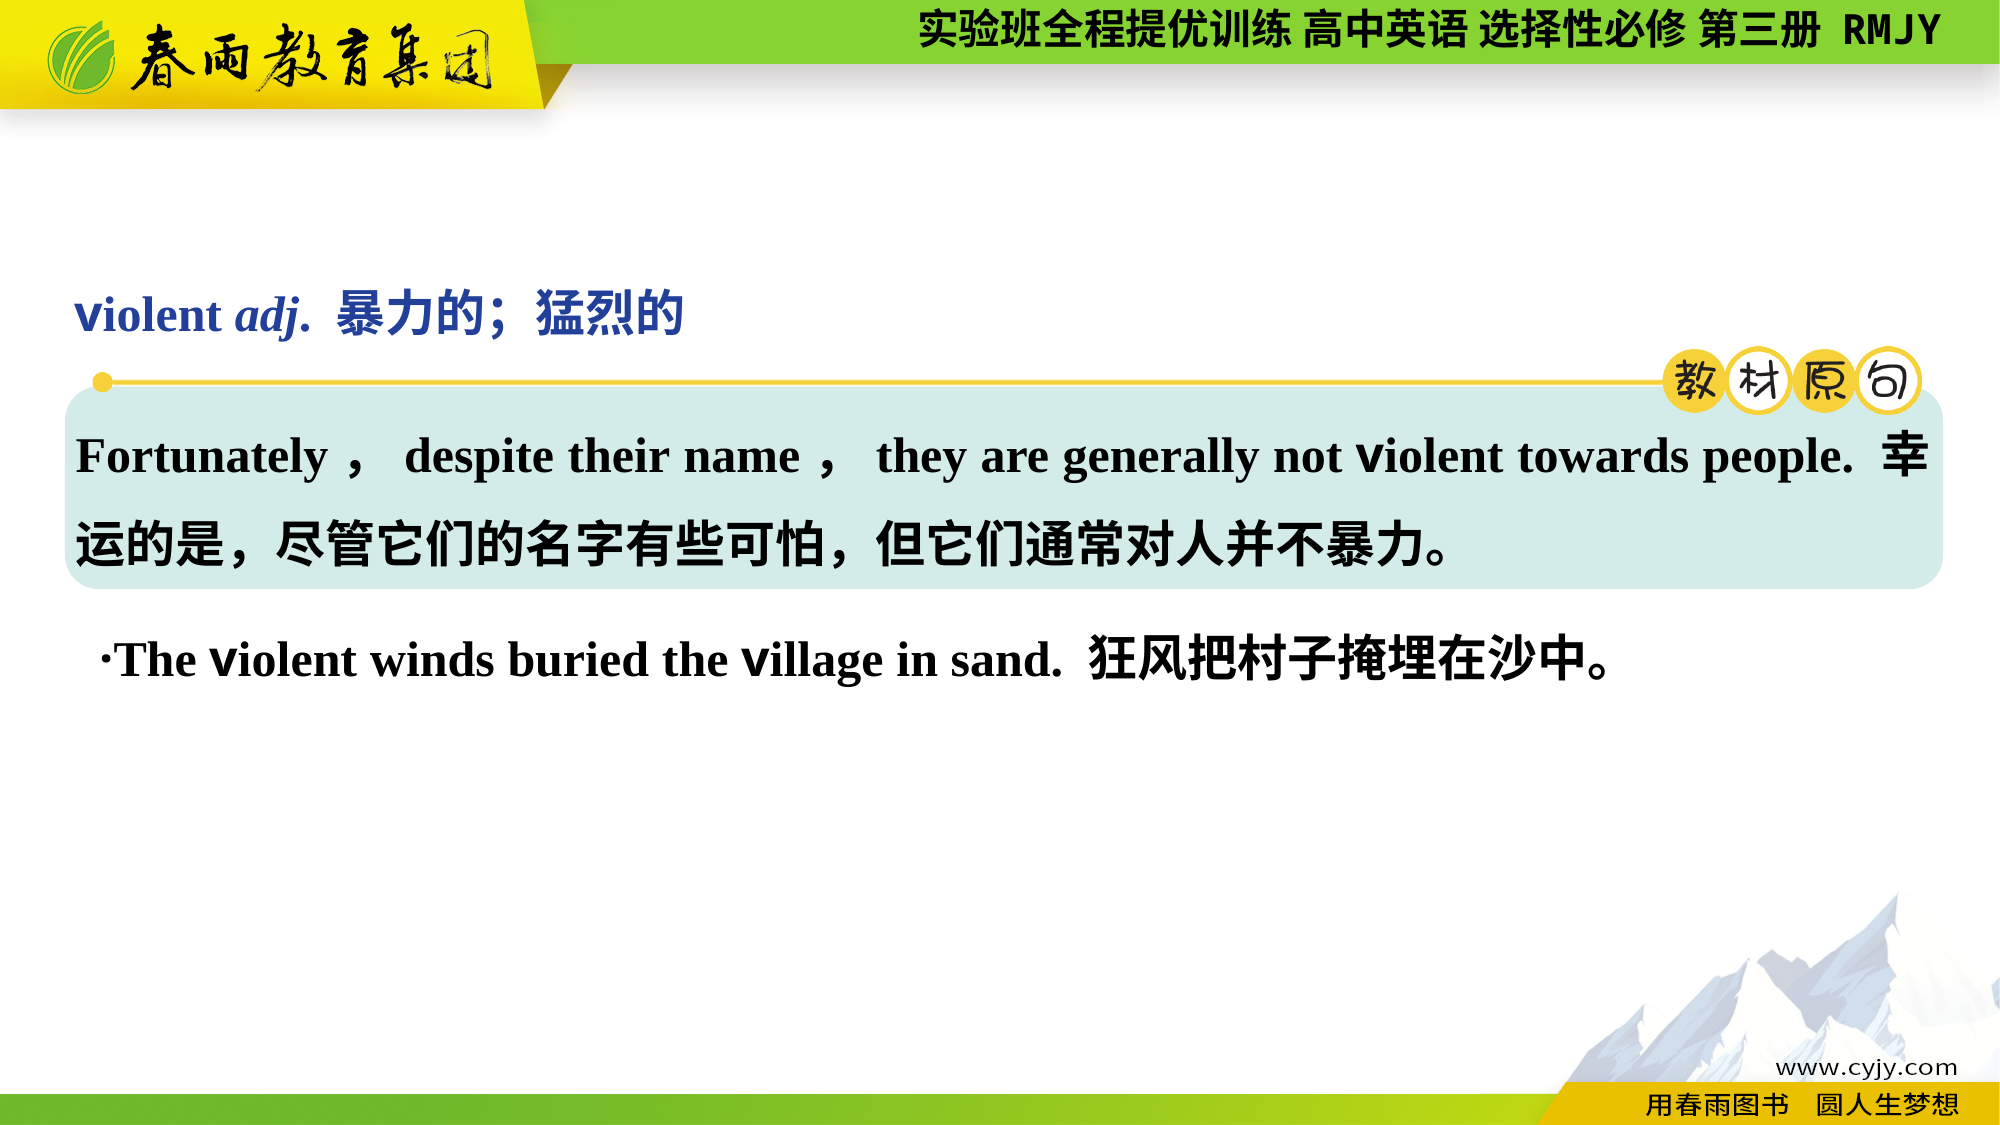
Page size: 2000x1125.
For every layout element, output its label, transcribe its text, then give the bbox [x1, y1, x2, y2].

text_box Fortunately，despite their name，they are generally not violent towards people. 幸运的是，尽管它们的名字有些可怕，但它们通常对人并不暴力。 [60, 385, 1945, 581]
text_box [92, 345, 1923, 445]
text_box [76, 581, 1932, 589]
picture [0, 0, 2000, 1125]
text_box ·The violent winds buried the village in sand. 狂风把村子掩埋在沙中。 [84, 589, 1969, 695]
list violent adj. 暴力的；猛烈的 [59, 243, 1944, 340]
